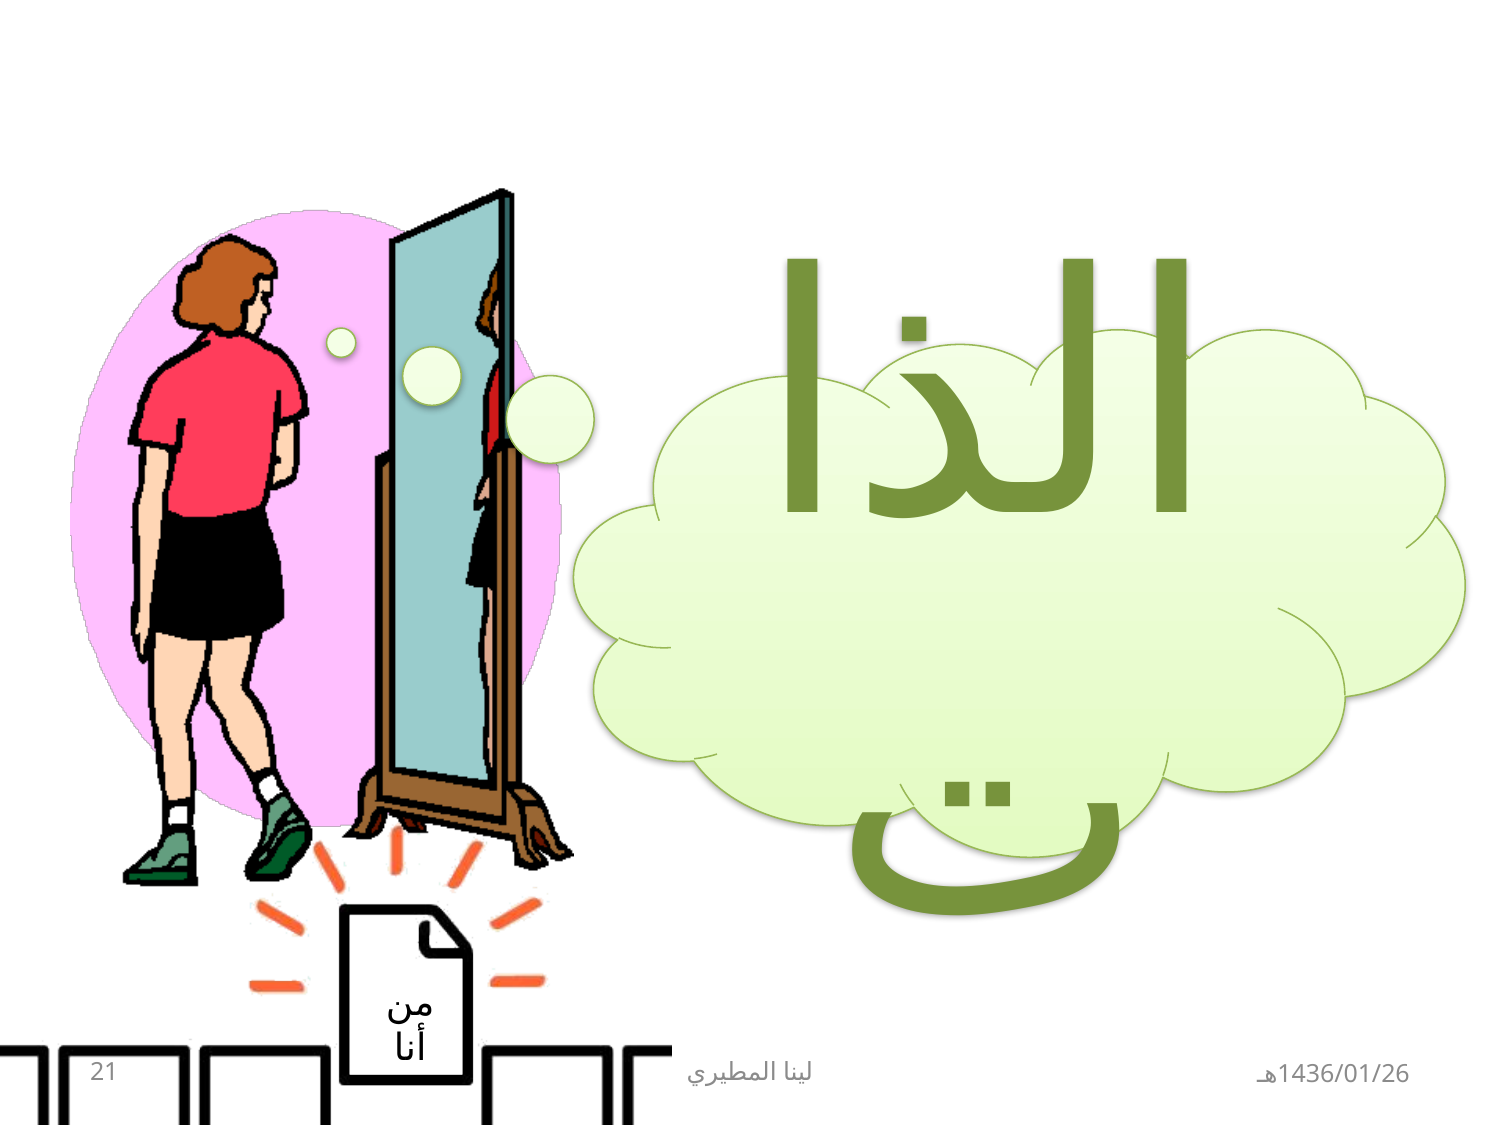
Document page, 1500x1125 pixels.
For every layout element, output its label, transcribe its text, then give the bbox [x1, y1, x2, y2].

footer لينا المطيري [676, 1042, 988, 1103]
text_box الذات [577, 328, 1466, 859]
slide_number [1074, 1042, 1425, 1103]
picture [0, 187, 673, 1125]
